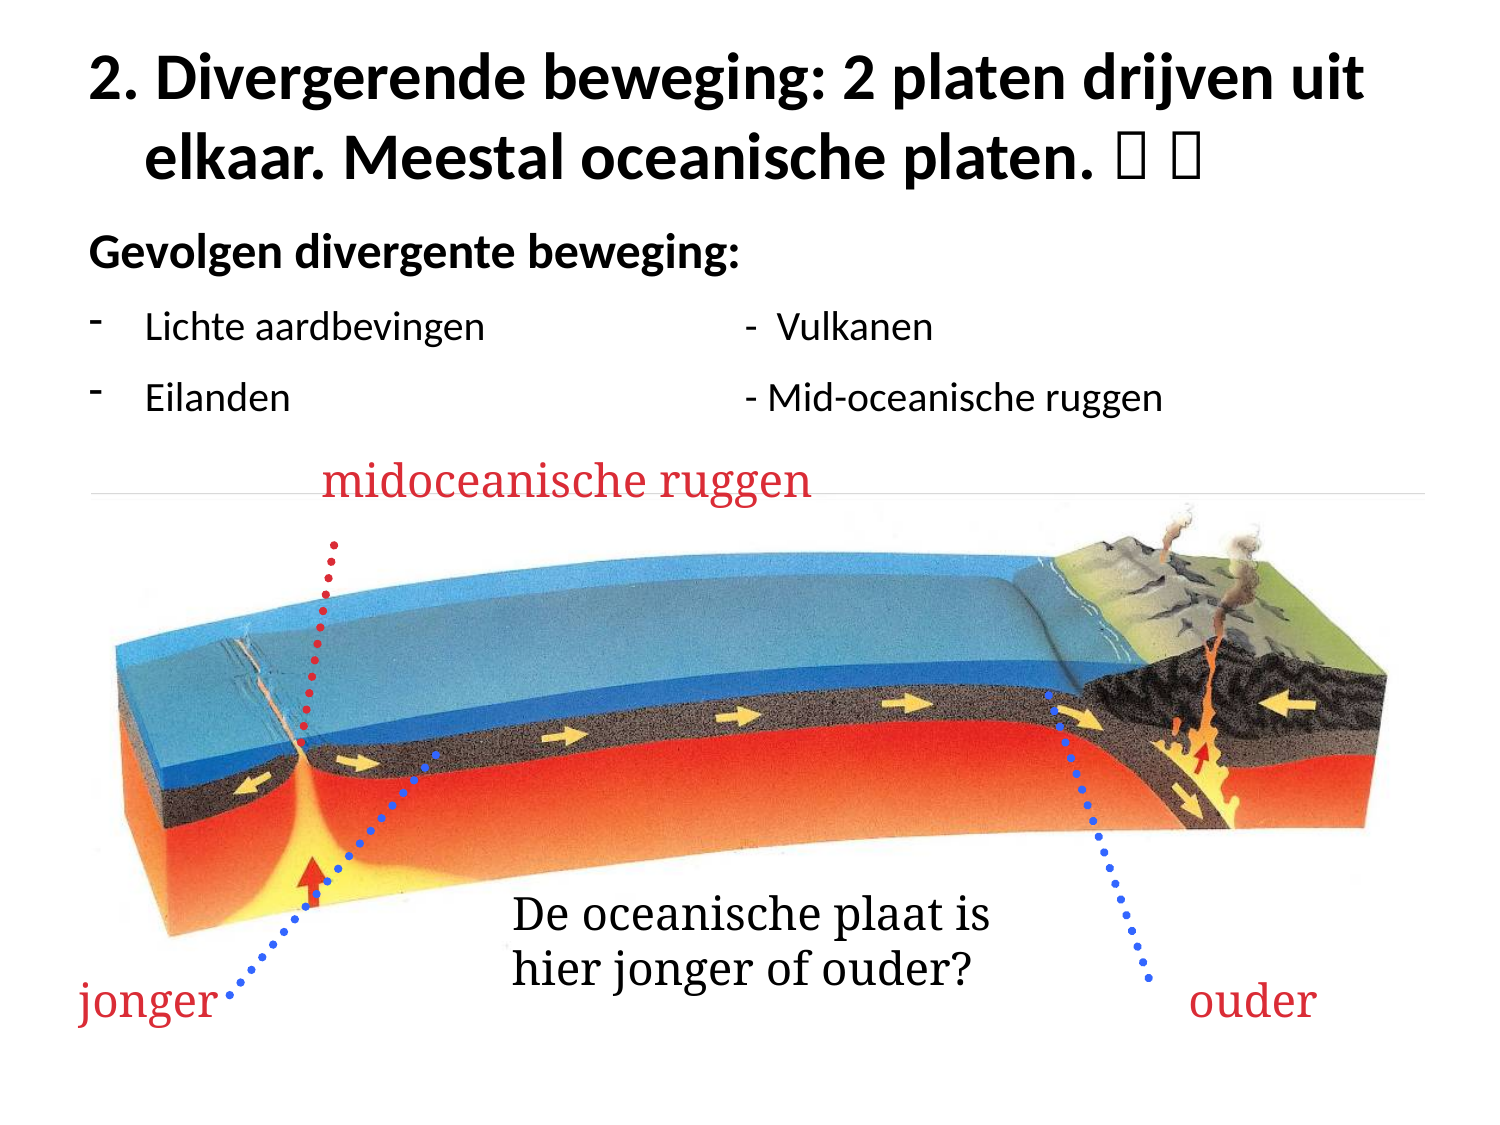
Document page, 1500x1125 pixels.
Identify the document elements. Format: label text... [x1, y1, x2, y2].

text_box midoceanische ruggen [299, 441, 889, 491]
text_box jonger [56, 960, 335, 1038]
text_box 2. Divergerende beweging: 2 platen drijven uit elkaar. Meestal oceanische platen.   Gevolgen divergente beweging: Lichte aardbevingen - Vulkanen Eilanden - Mid-oceanische ruggen [73, 25, 1425, 757]
picture [90, 493, 1425, 952]
text_box ouder [1166, 960, 1444, 1038]
text_box De oceanische plaat is hier jonger of ouder? [490, 961, 1098, 1006]
